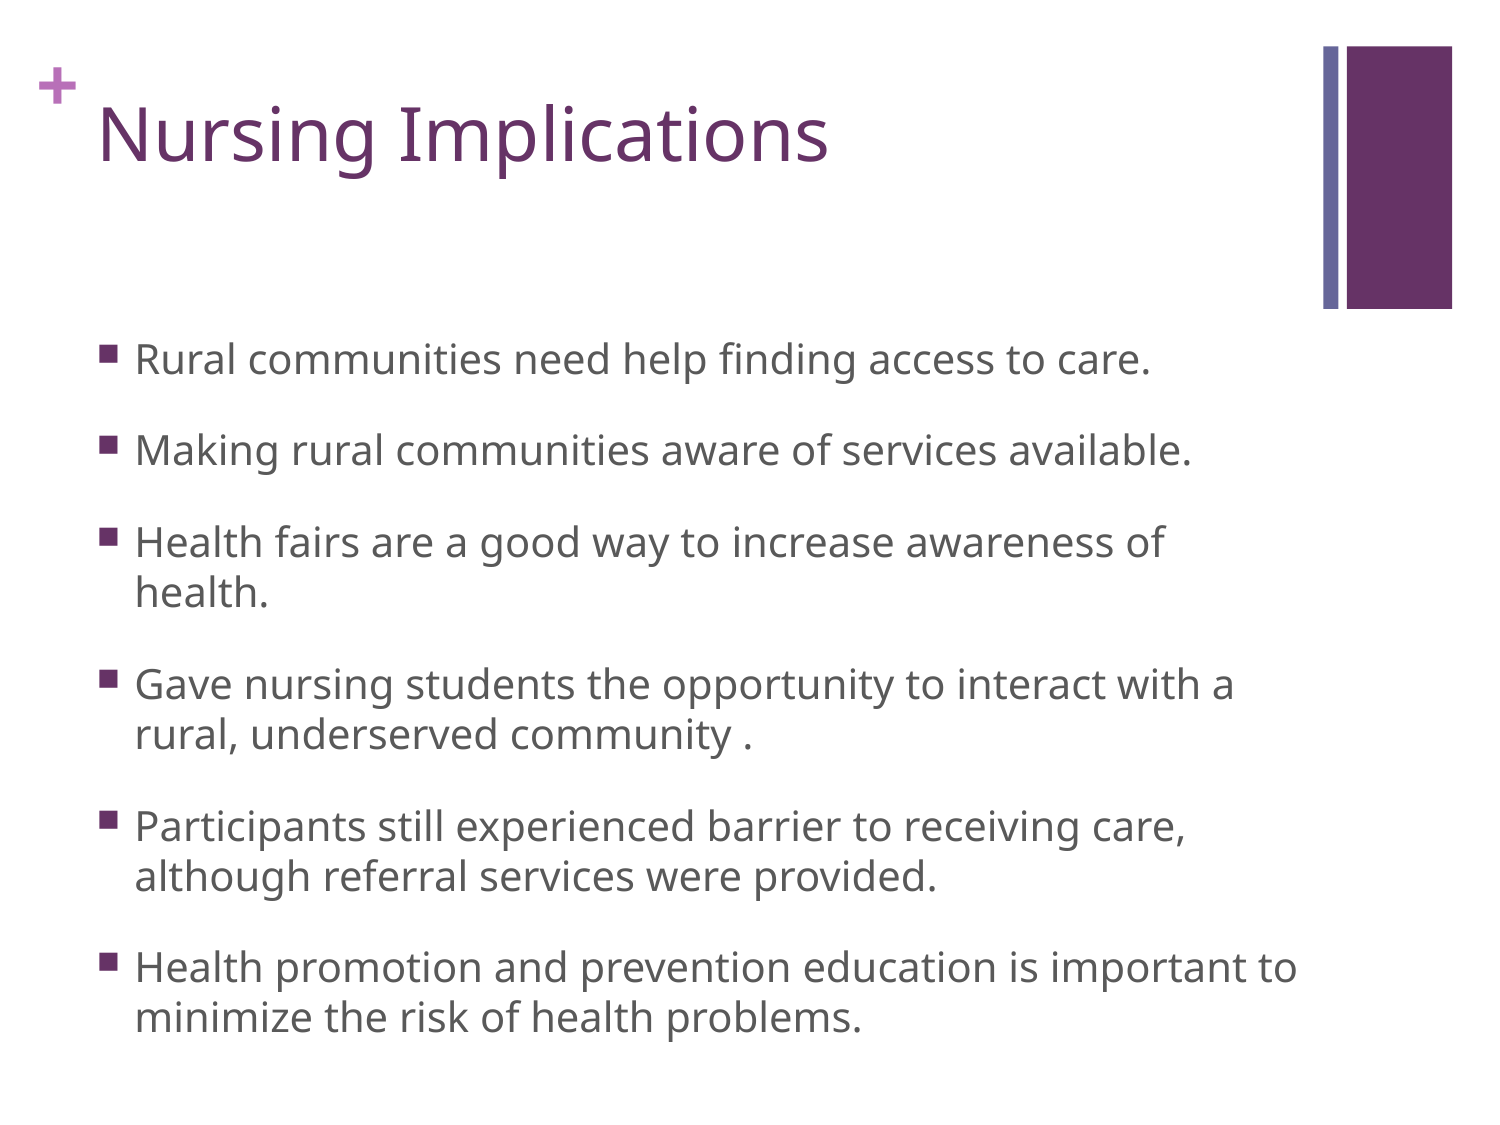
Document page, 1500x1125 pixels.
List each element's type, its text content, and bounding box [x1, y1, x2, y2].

list Rural communities need help finding access to care. Making rural communities aware of services available. Health fairs are a good way to increase awareness of health. Gave nursing students the opportunity to interact with a rural, underserved community . Participants still experienced barrier to receiving care, although referral services were provided. Health promotion and prevention education is important to minimize the risk of health problems. [81, 324, 1322, 1005]
title Nursing Implications [81, 79, 1322, 263]
